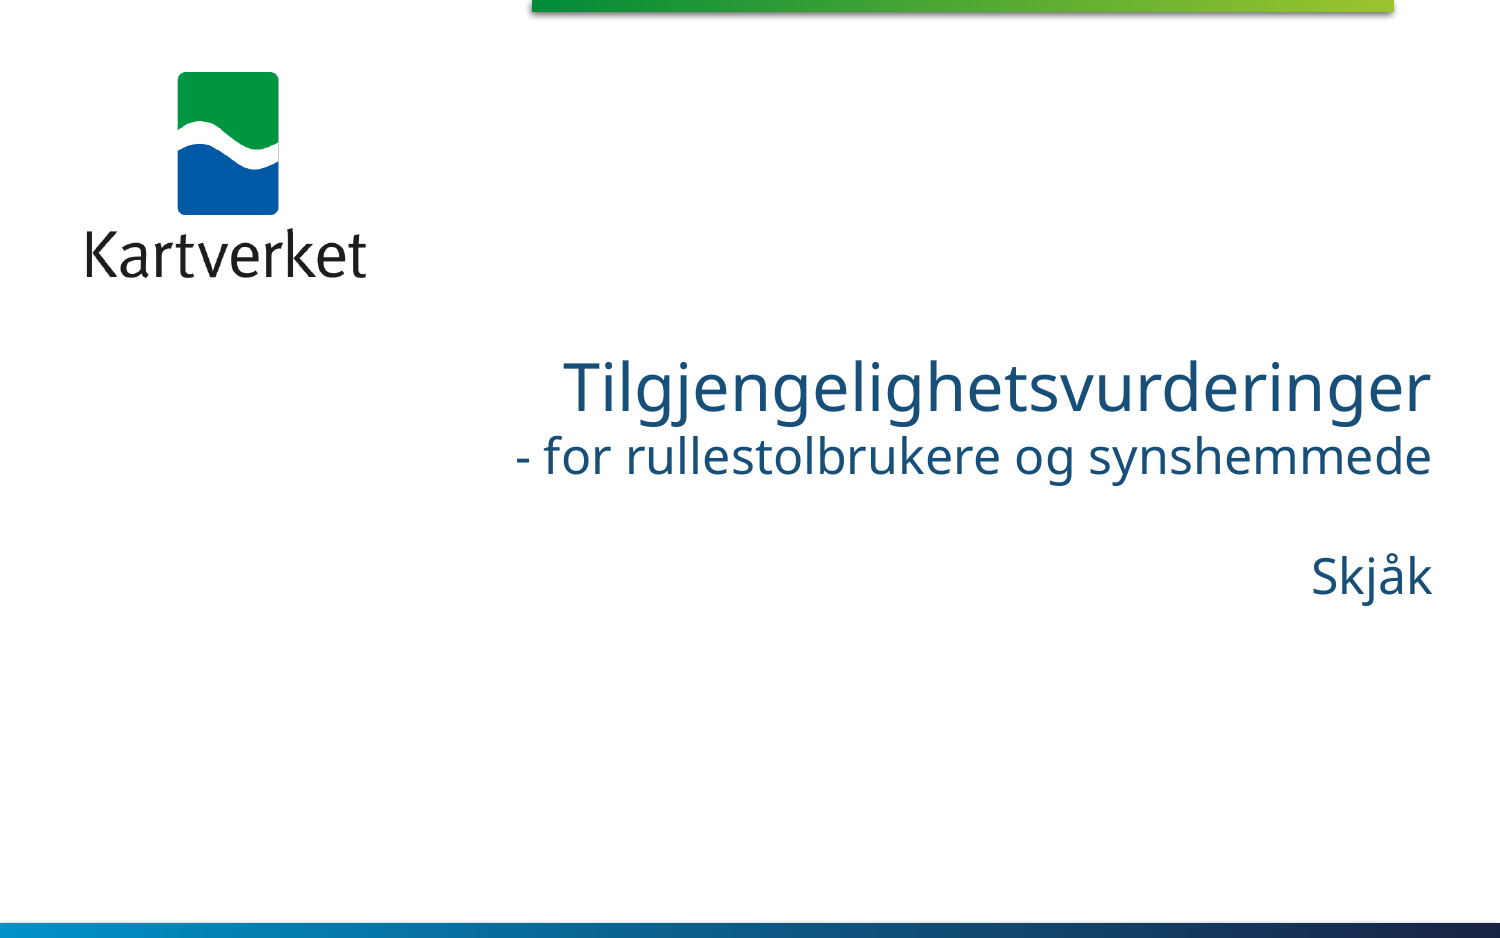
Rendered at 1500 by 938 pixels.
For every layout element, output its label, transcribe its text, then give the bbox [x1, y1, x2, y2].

text_box Tilgjengelighetsvurderinger - for rullestolbrukere og synshemmede Skjåk [66, 337, 1449, 613]
